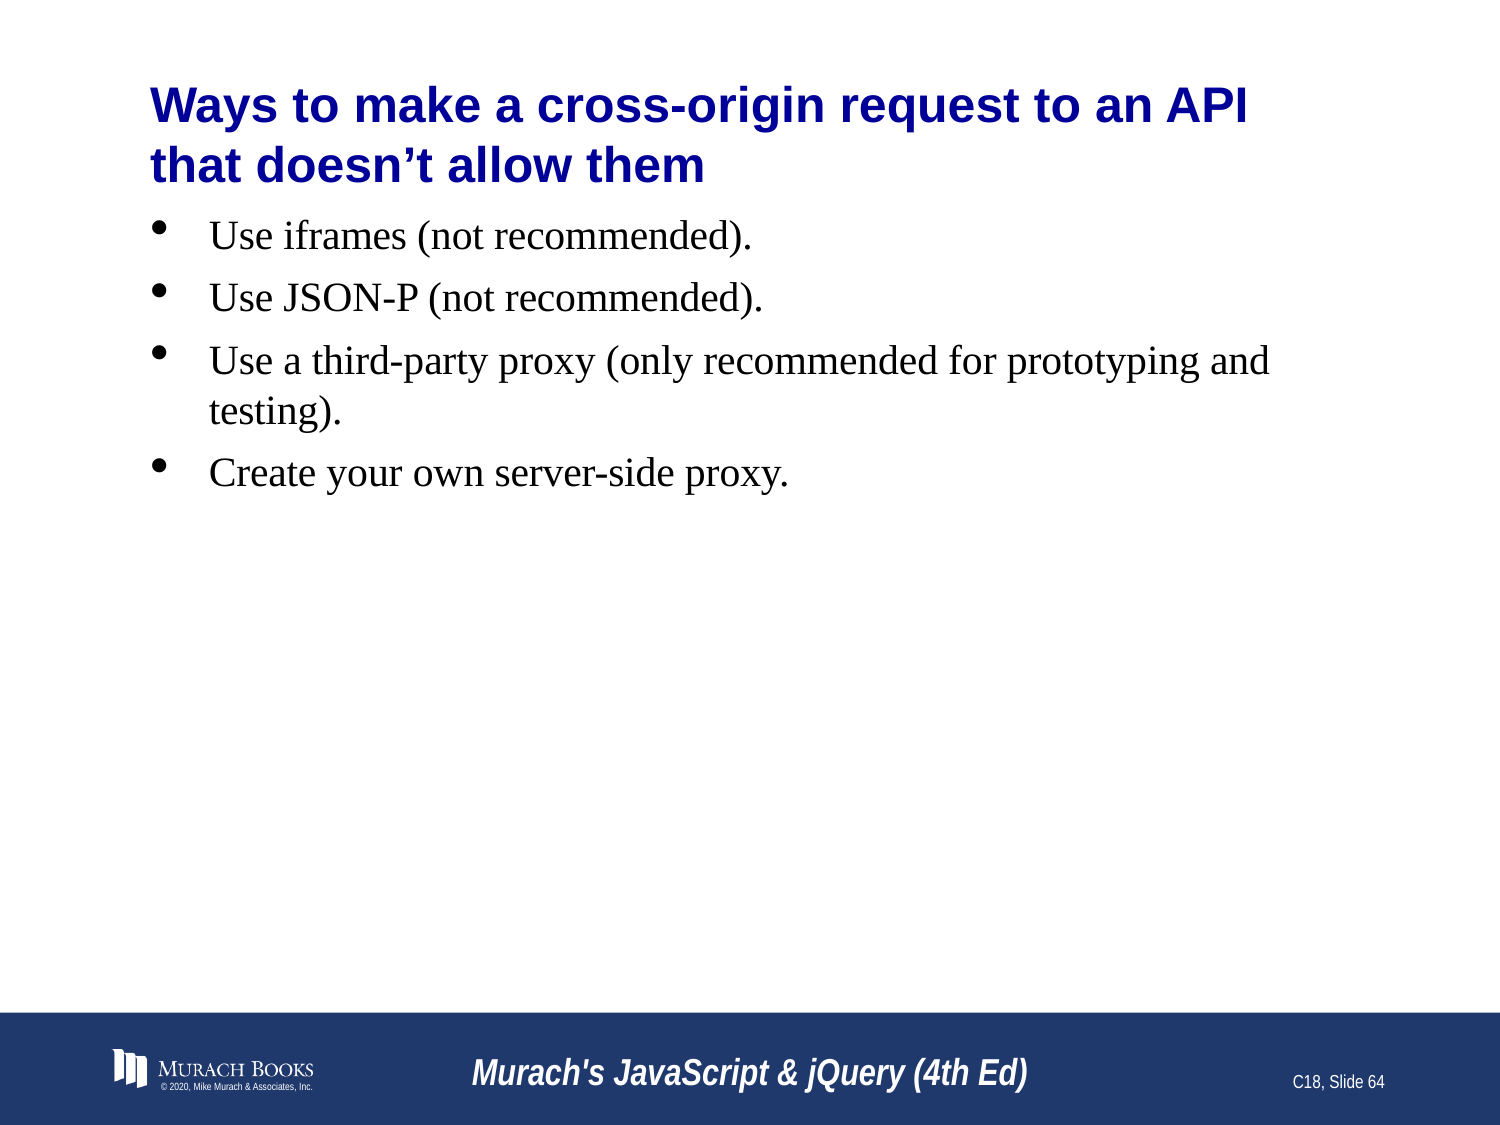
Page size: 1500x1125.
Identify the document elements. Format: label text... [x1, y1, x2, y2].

list Use iframes (not recommended). Use JSON-P (not recommended). Use a third-party proxy (only recommended for prototyping and testing). Create your own server-side proxy. [137, 200, 1350, 1000]
slide_number Murach's JavaScript & jQuery (4th Ed) [463, 1025, 1050, 1100]
footer © 2020, Mike Murach & Associates, Inc. [12, 1025, 463, 1100]
slide_number C18, Slide 64 [1087, 1025, 1400, 1100]
title Ways to make a cross-origin request to an API that doesn’t allow them [150, 72, 1350, 194]
